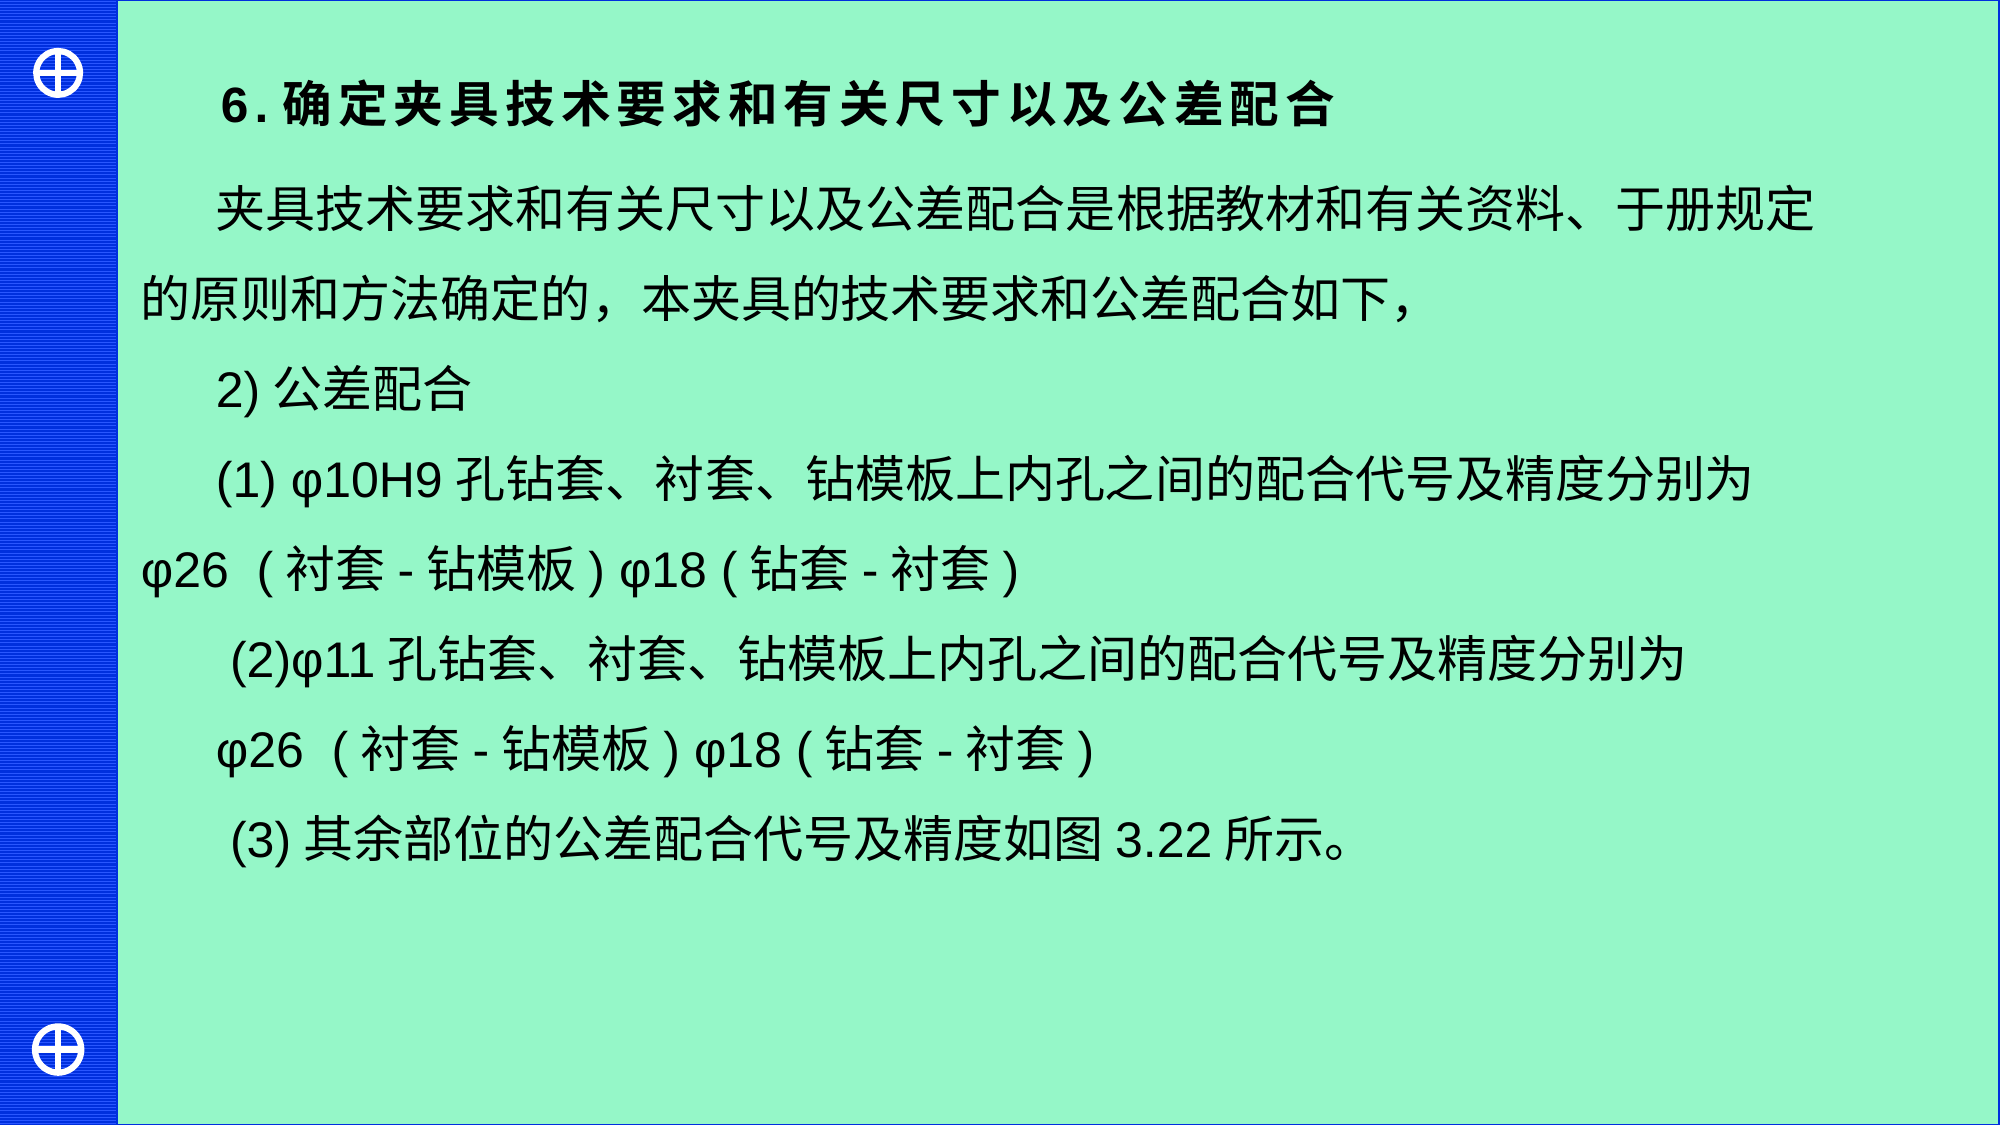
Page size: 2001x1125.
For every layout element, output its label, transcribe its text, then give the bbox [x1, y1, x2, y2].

text_box 夹具技术要求和有关尺寸以及公差配合是根据教材和有关资料、于册规定的原则和方法确定的，本夹具的技术要求和公差配合如下， 2)公差配合 (1) φ10H9孔钻套、衬套、钻模板上内孔之间的配合代号及精度分别为φ26 (衬套-钻模板) φ18 (钻套-衬套) (2)φ11孔钻套、衬套、钻模板上内孔之间的配合代号及精度分别为 φ26 (衬套-钻模板) φ18 (钻套-衬套) (3)其余部位的公差配合代号及精度如图3.22所示。 [126, 139, 1833, 875]
text_box 6.确定夹具技术要求和有关尺寸以及公差配合 [126, 18, 1414, 139]
